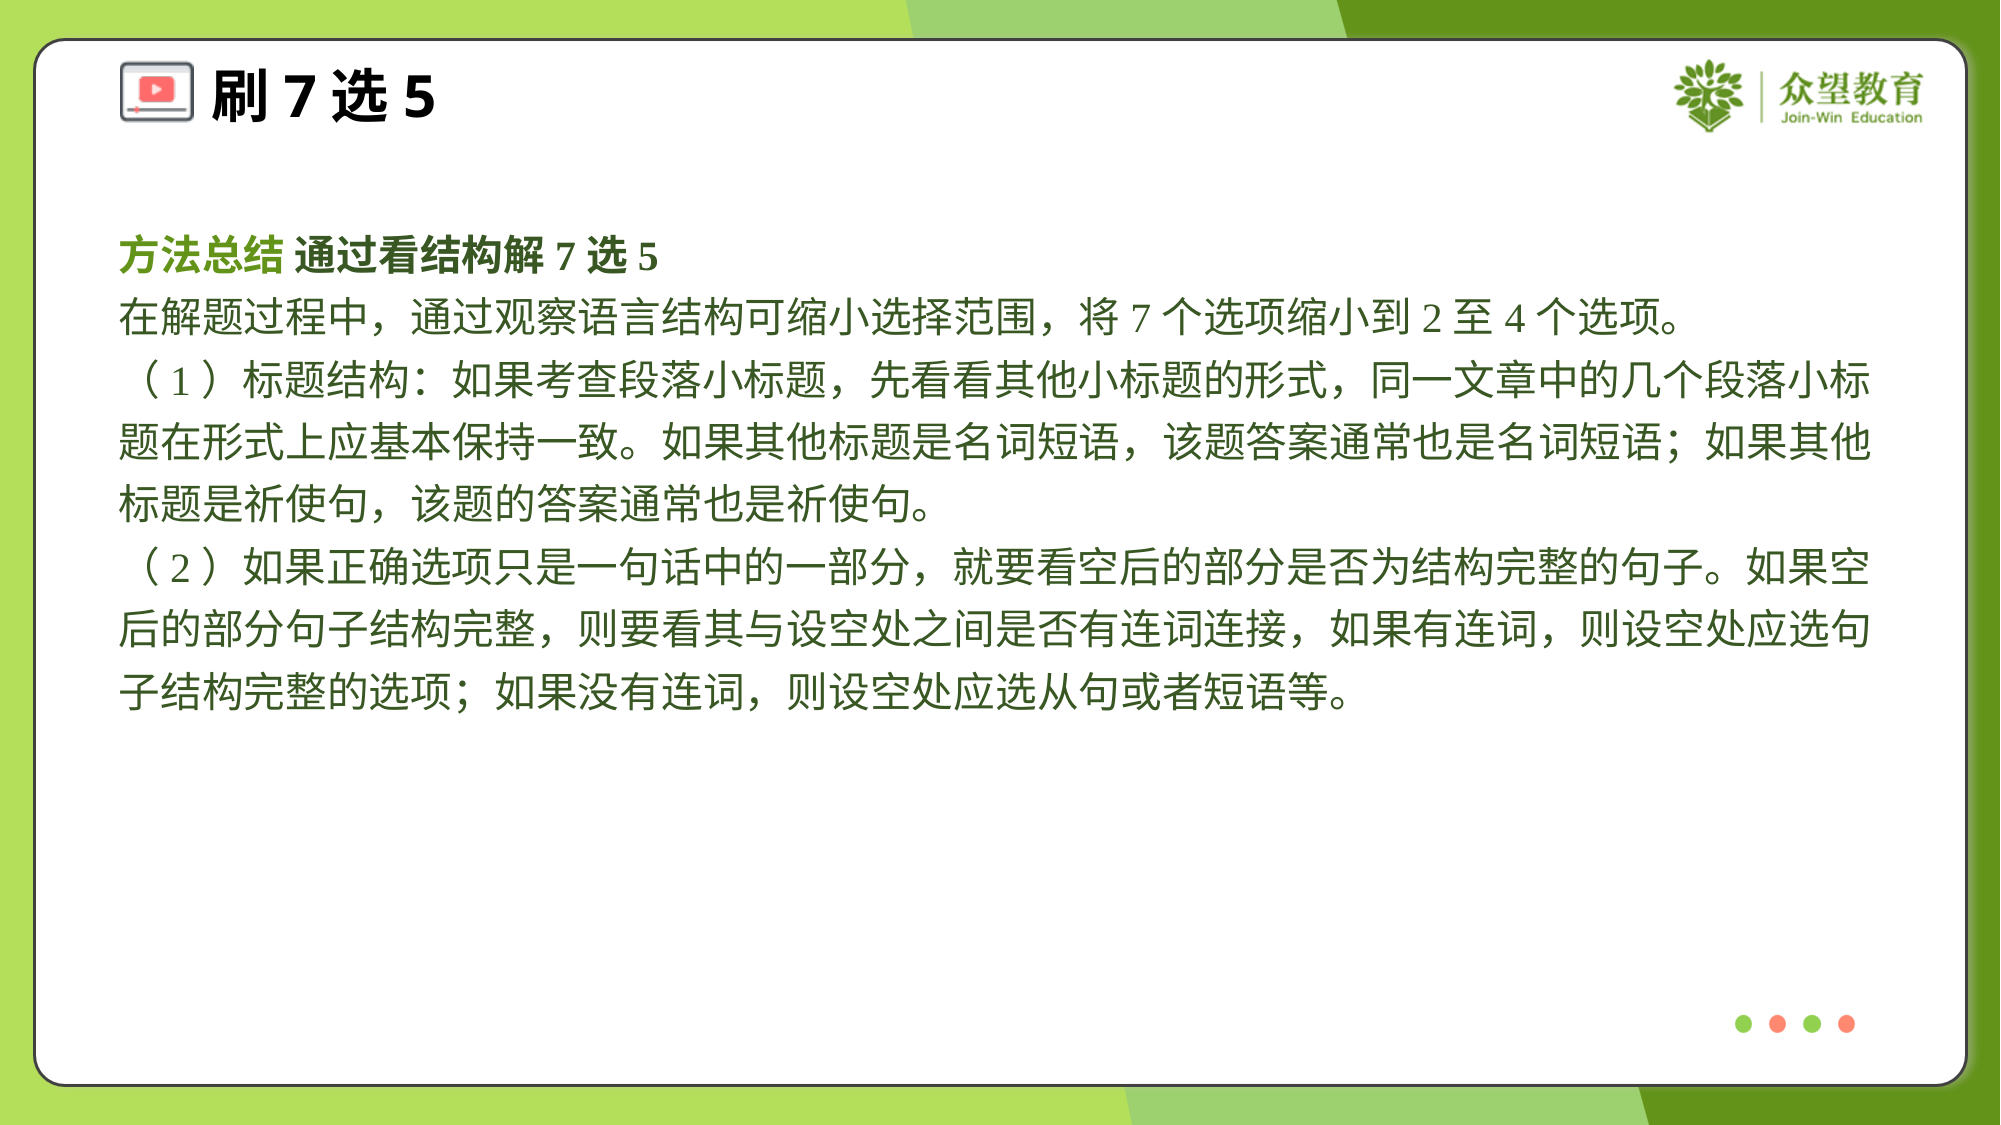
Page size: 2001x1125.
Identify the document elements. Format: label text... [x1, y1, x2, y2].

text_box 方法总结 通过看结构解7选5 在解题过程中，通过观察语言结构可缩小选择范围，将7个选项缩小到2至4个选项。 （1）标题结构：如果考查段落小标题，先看看其他小标题的形式，同一文章中的几个段落小标题在形式上应基本保持一致。如果其他标题是名词短语，该题答案通常也是名词短语；如果其他标题是祈使句，该题的答案通常也是祈使句。 （2）如果正确选项只是一句话中的一部分，就要看空后的部分是否为结构完整的句子。如果空后的部分句子结构完整，则要看其与设空处之间是否有连词连接，如果有连词，则设空处应选句子结构完整的选项；如果没有连词，则设空处应选从句或者短语等。 [118, 215, 1883, 968]
picture [0, 0, 2000, 1125]
